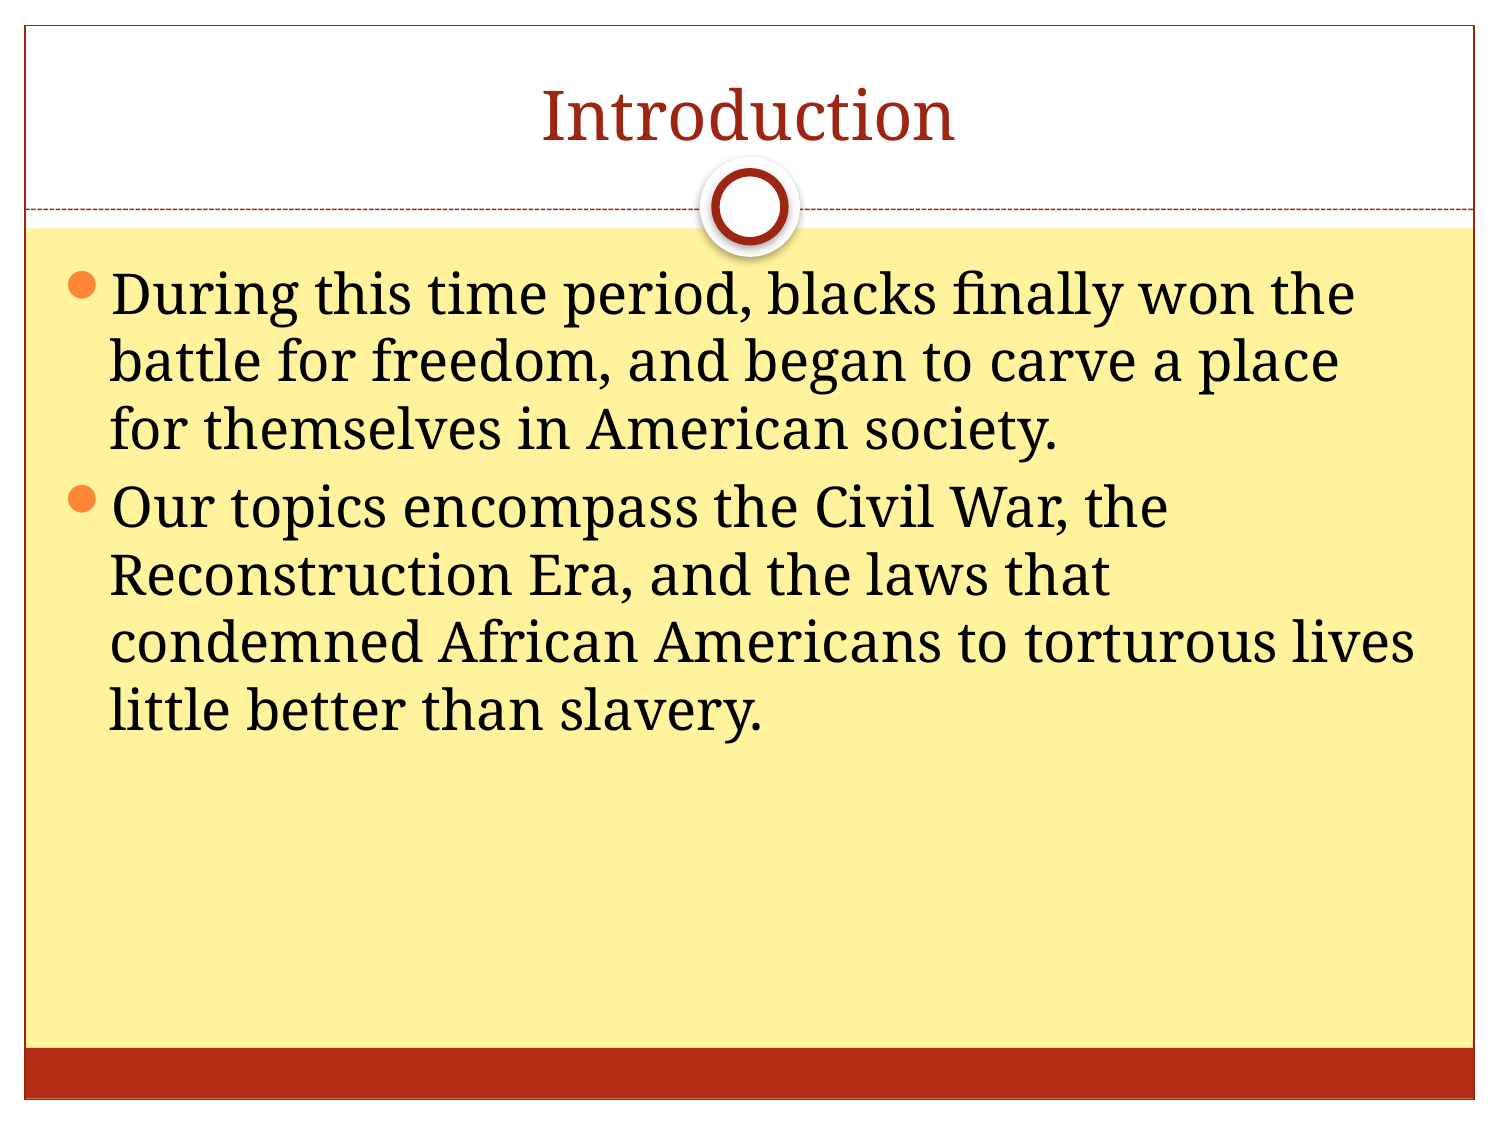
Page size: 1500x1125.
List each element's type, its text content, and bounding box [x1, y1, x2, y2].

title Introduction [49, 37, 1450, 162]
list During this time period, blacks finally won the battle for freedom, and began to carve a place for themselves in American society. Our topics encompass the Civil War, the Reconstruction Era, and the laws that condemned African Americans to torturous lives little better than slavery. [49, 250, 1445, 1001]
